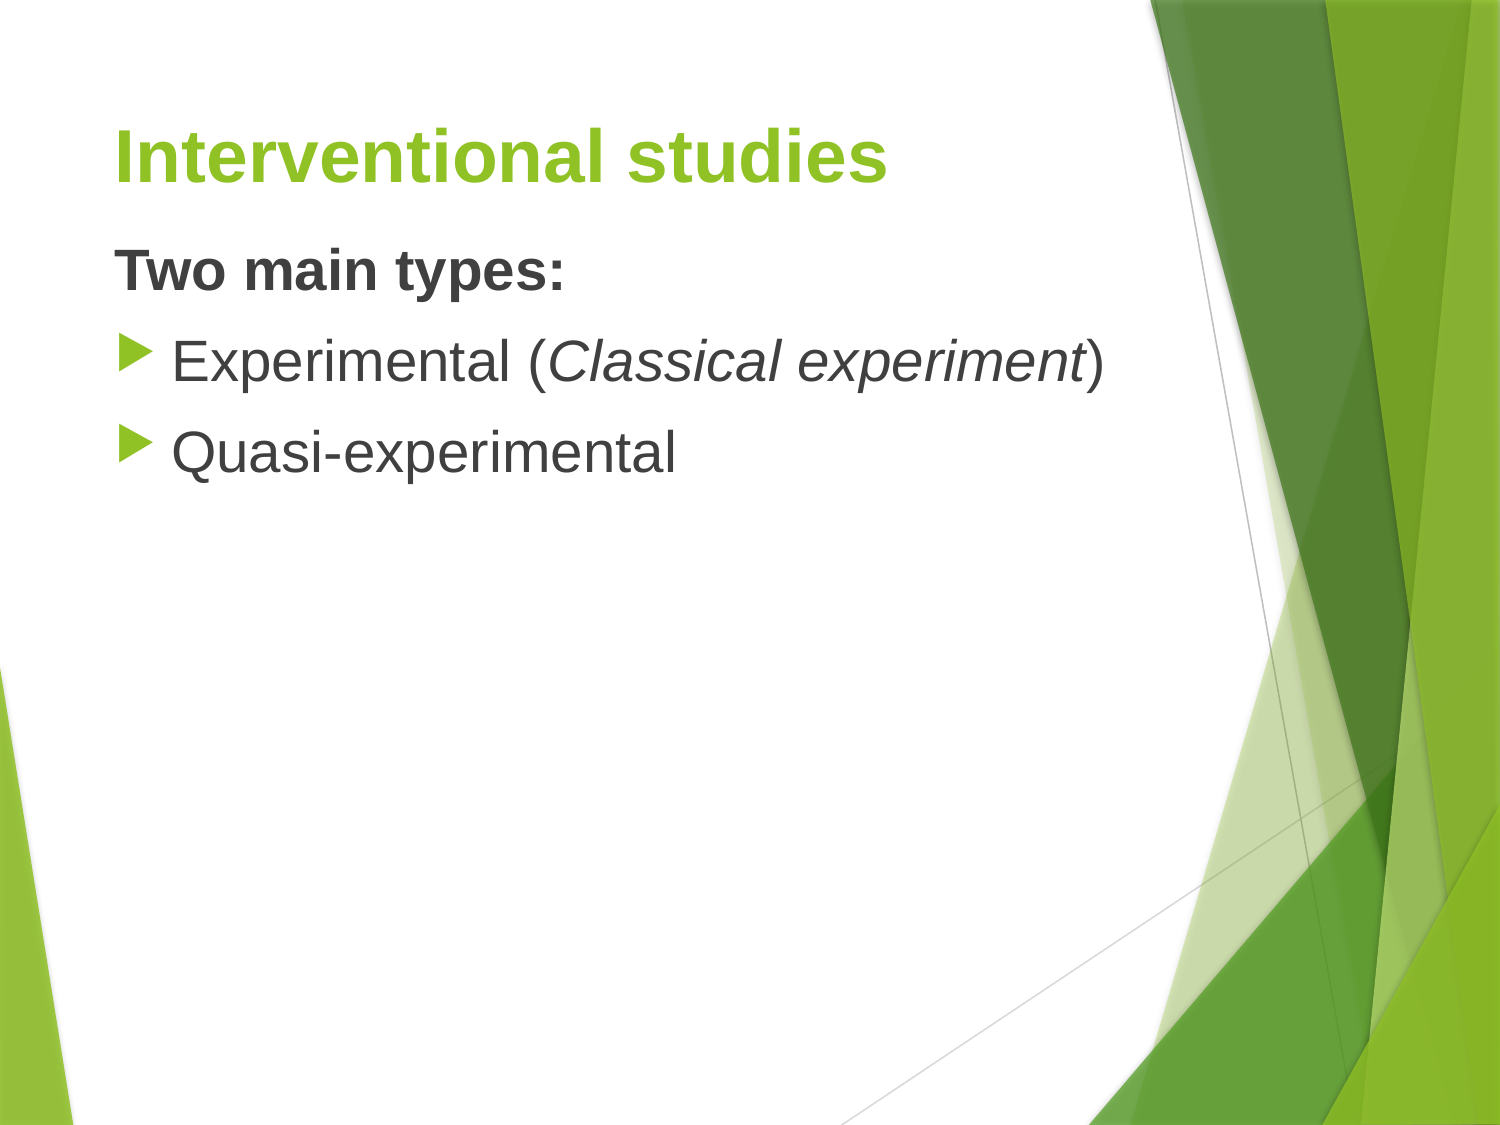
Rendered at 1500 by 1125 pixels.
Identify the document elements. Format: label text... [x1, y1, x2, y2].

title Interventional studies [99, 99, 1400, 224]
list Two main types: Experimental (Classical experiment) Quasi-experimental [99, 224, 1400, 992]
